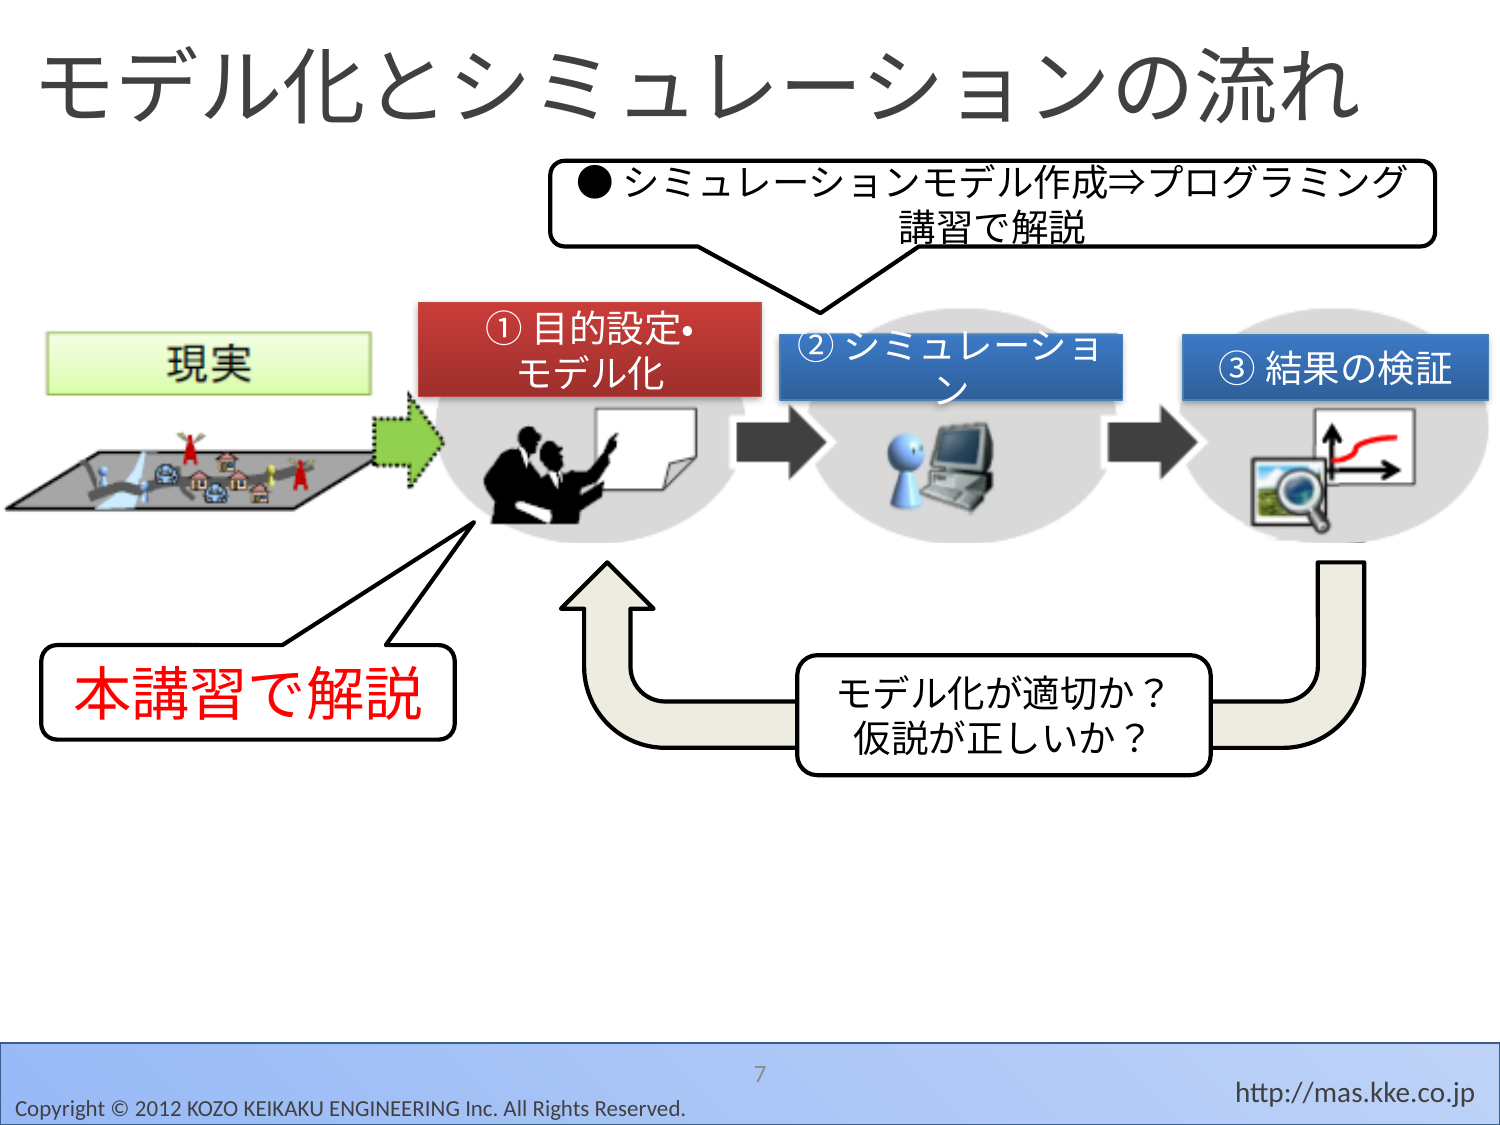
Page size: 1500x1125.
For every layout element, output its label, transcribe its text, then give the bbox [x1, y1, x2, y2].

slide_number 7 [653, 1042, 868, 1103]
text_box [1213, 560, 1367, 750]
text_box モデル化が適切か？ 仮説が正しいか？ [795, 653, 1213, 778]
text_box [558, 560, 795, 750]
footer Copyright © 2012 KOZO KEIKAKU ENGINEERING Inc. All Rights Reserved. [0, 1088, 988, 1125]
text_box モデル化とシミュレーションの流れ [17, 30, 1483, 138]
text_box ●シミュレーションモデル作成⇒プログラミング講習で解説 [548, 158, 1438, 272]
text_box 本講習で解説 [39, 551, 457, 742]
picture [0, 274, 1500, 543]
